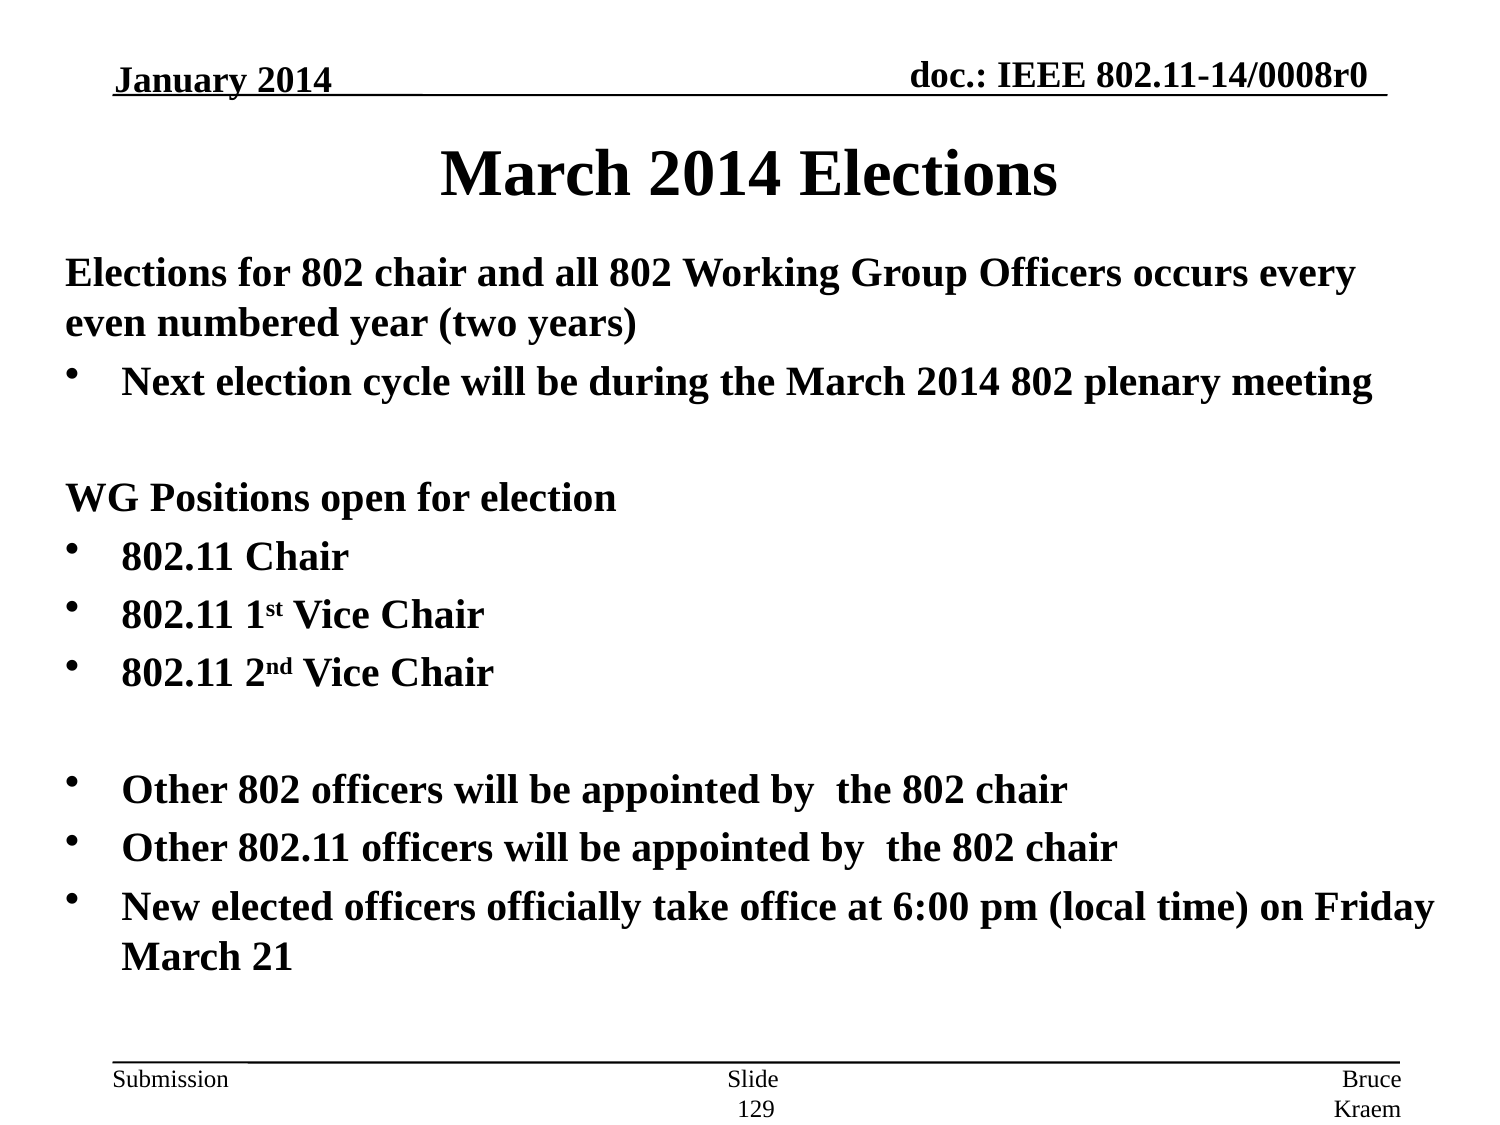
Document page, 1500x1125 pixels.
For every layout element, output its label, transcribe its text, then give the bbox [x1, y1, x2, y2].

footer Bruce Kraemer, Marvell [1325, 1062, 1402, 1093]
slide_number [114, 54, 335, 100]
title March 2014 Elections [112, 112, 1388, 225]
list Elections for 802 chair and all 802 Working Group Officers occurs every even numbered year (two years) Next election cycle will be during the March 2014 802 plenary meeting WG Positions open for election 802.11 Chair 802.11 1st Vice Chair 802.11 2nd Vice Chair Other 802 officers will be appointed by the 802 chair Other 802.11 officers will be appointed by the 802 chair New elected officers officially take office at 6:00 pm (local time) on Friday March 21 [50, 237, 1463, 1000]
slide_number Slide 129 [712, 1062, 800, 1093]
